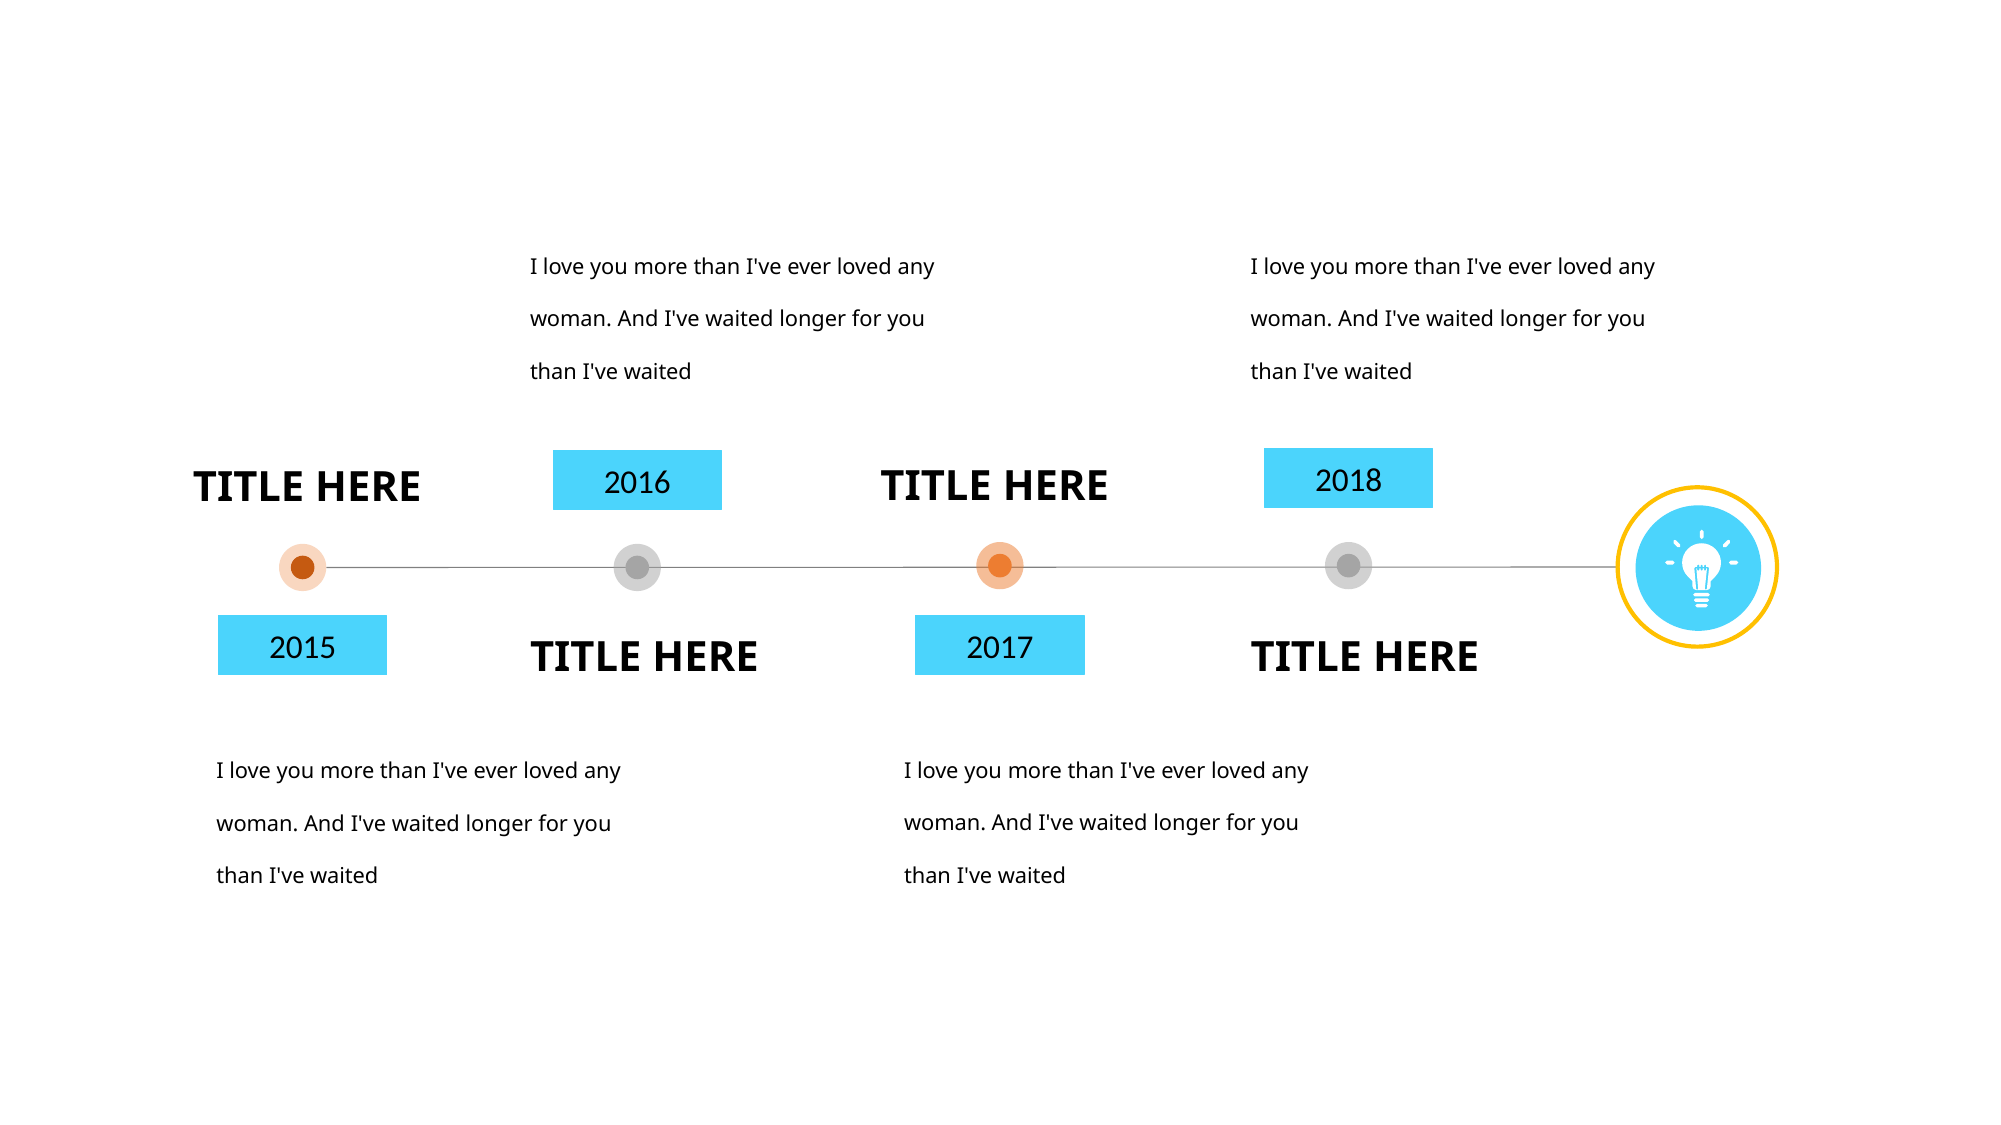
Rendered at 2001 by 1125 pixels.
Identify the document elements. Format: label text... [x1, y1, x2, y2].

text_box TITLE HERE [865, 426, 1126, 517]
text_box I love you more than I've ever loved any woman. And I've waited longer for you than I've waited [1235, 218, 1684, 392]
text_box TITLE HERE [1235, 597, 1497, 687]
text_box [553, 450, 722, 592]
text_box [1617, 487, 1778, 647]
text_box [915, 541, 1085, 675]
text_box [1264, 448, 1433, 590]
text_box I love you more than I've ever loved any woman. And I've waited longer for you than I've waited [515, 218, 963, 392]
text_box I love you more than I've ever loved any woman. And I've waited longer for you than I've waited [201, 723, 650, 896]
text_box TITLE HERE [515, 597, 776, 687]
text_box TITLE HERE [178, 427, 439, 517]
text_box I love you more than I've ever loved any woman. And I've waited longer for you than I've waited [889, 722, 1337, 895]
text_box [218, 543, 387, 675]
